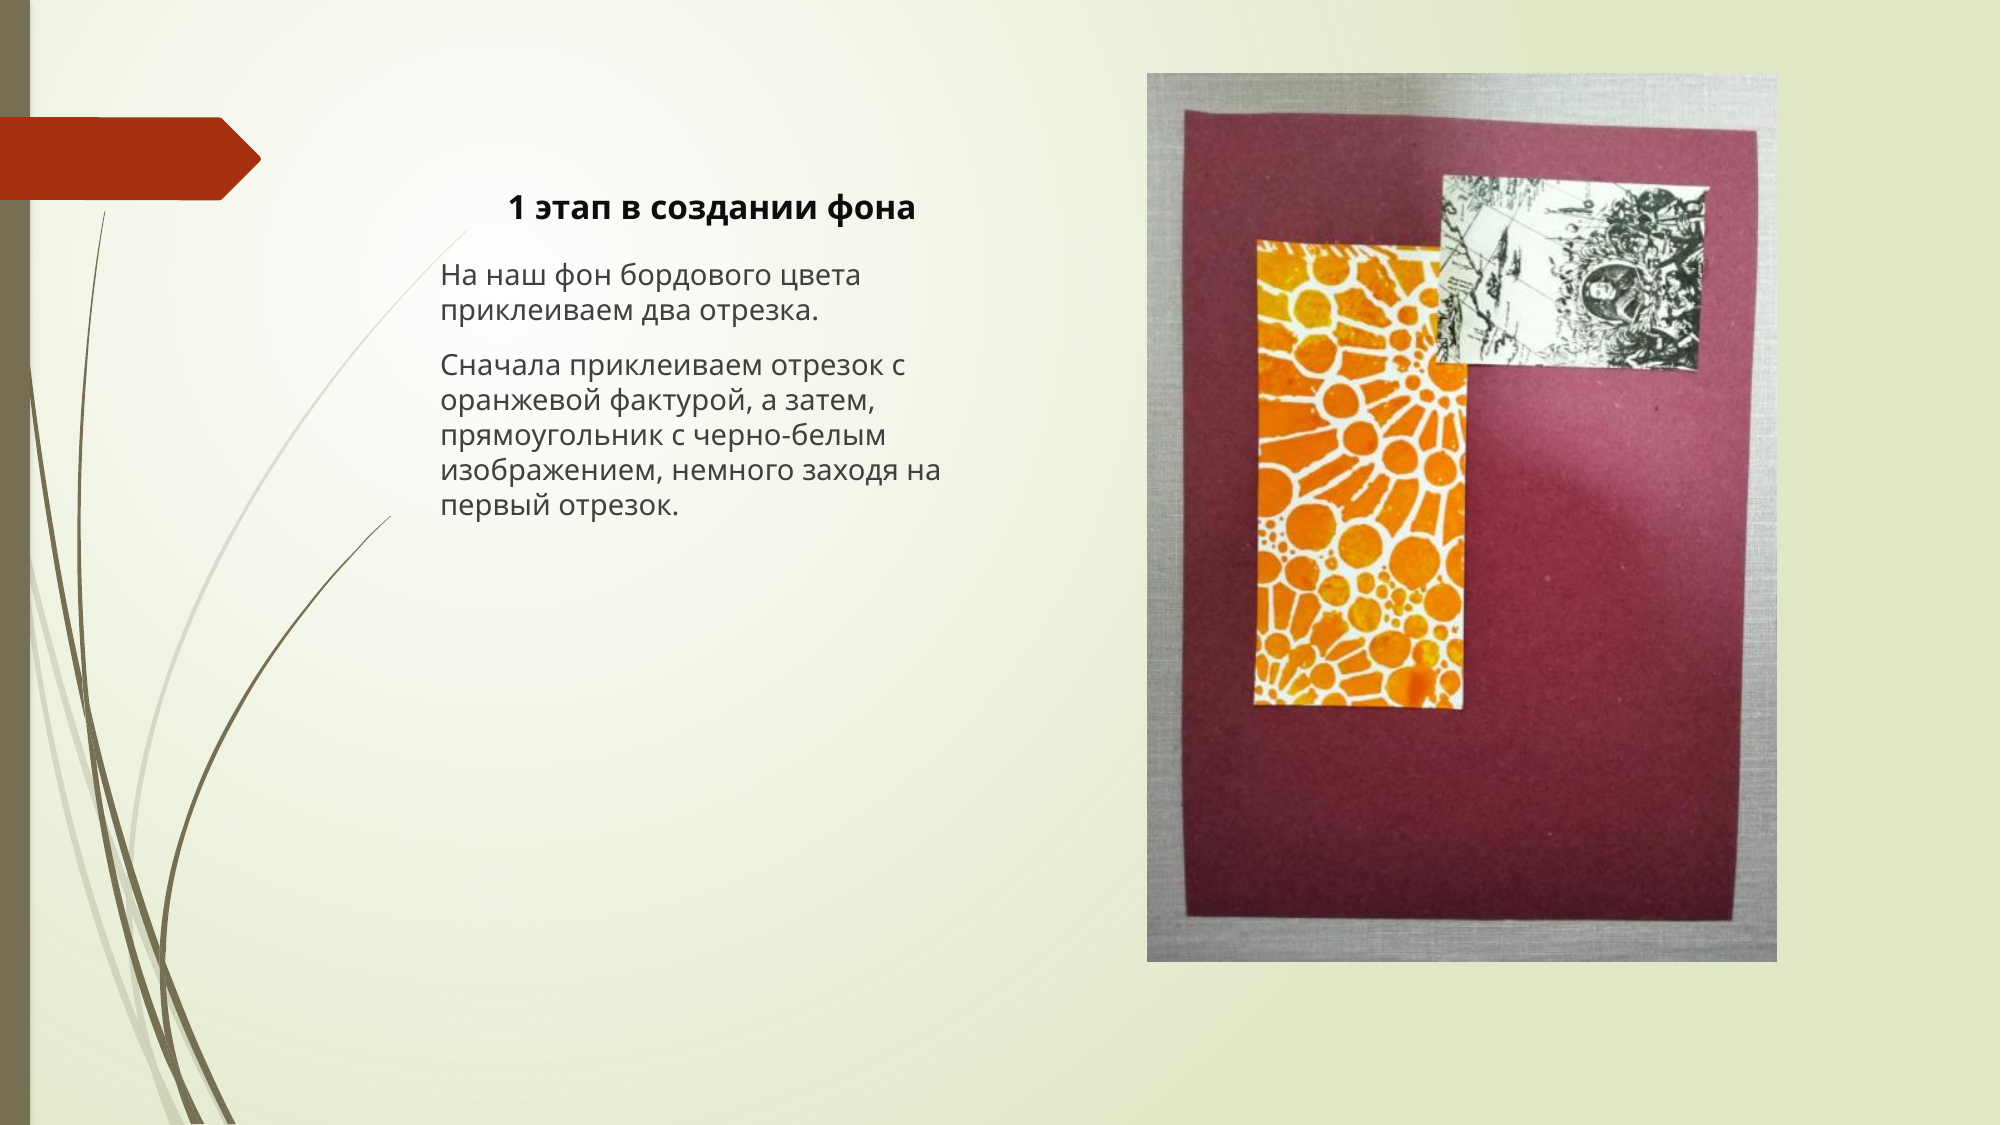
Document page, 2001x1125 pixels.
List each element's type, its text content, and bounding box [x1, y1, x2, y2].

title 1 этап в создании фона [424, 73, 1000, 234]
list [1147, 72, 1777, 962]
list На наш фон бордового цвета приклеиваем два отрезка. Сначала приклеиваем отрезок с оранжевой фактурой, а затем, прямоугольник с черно-белым изображением, немного заходя на первый отрезок. [425, 248, 1001, 948]
